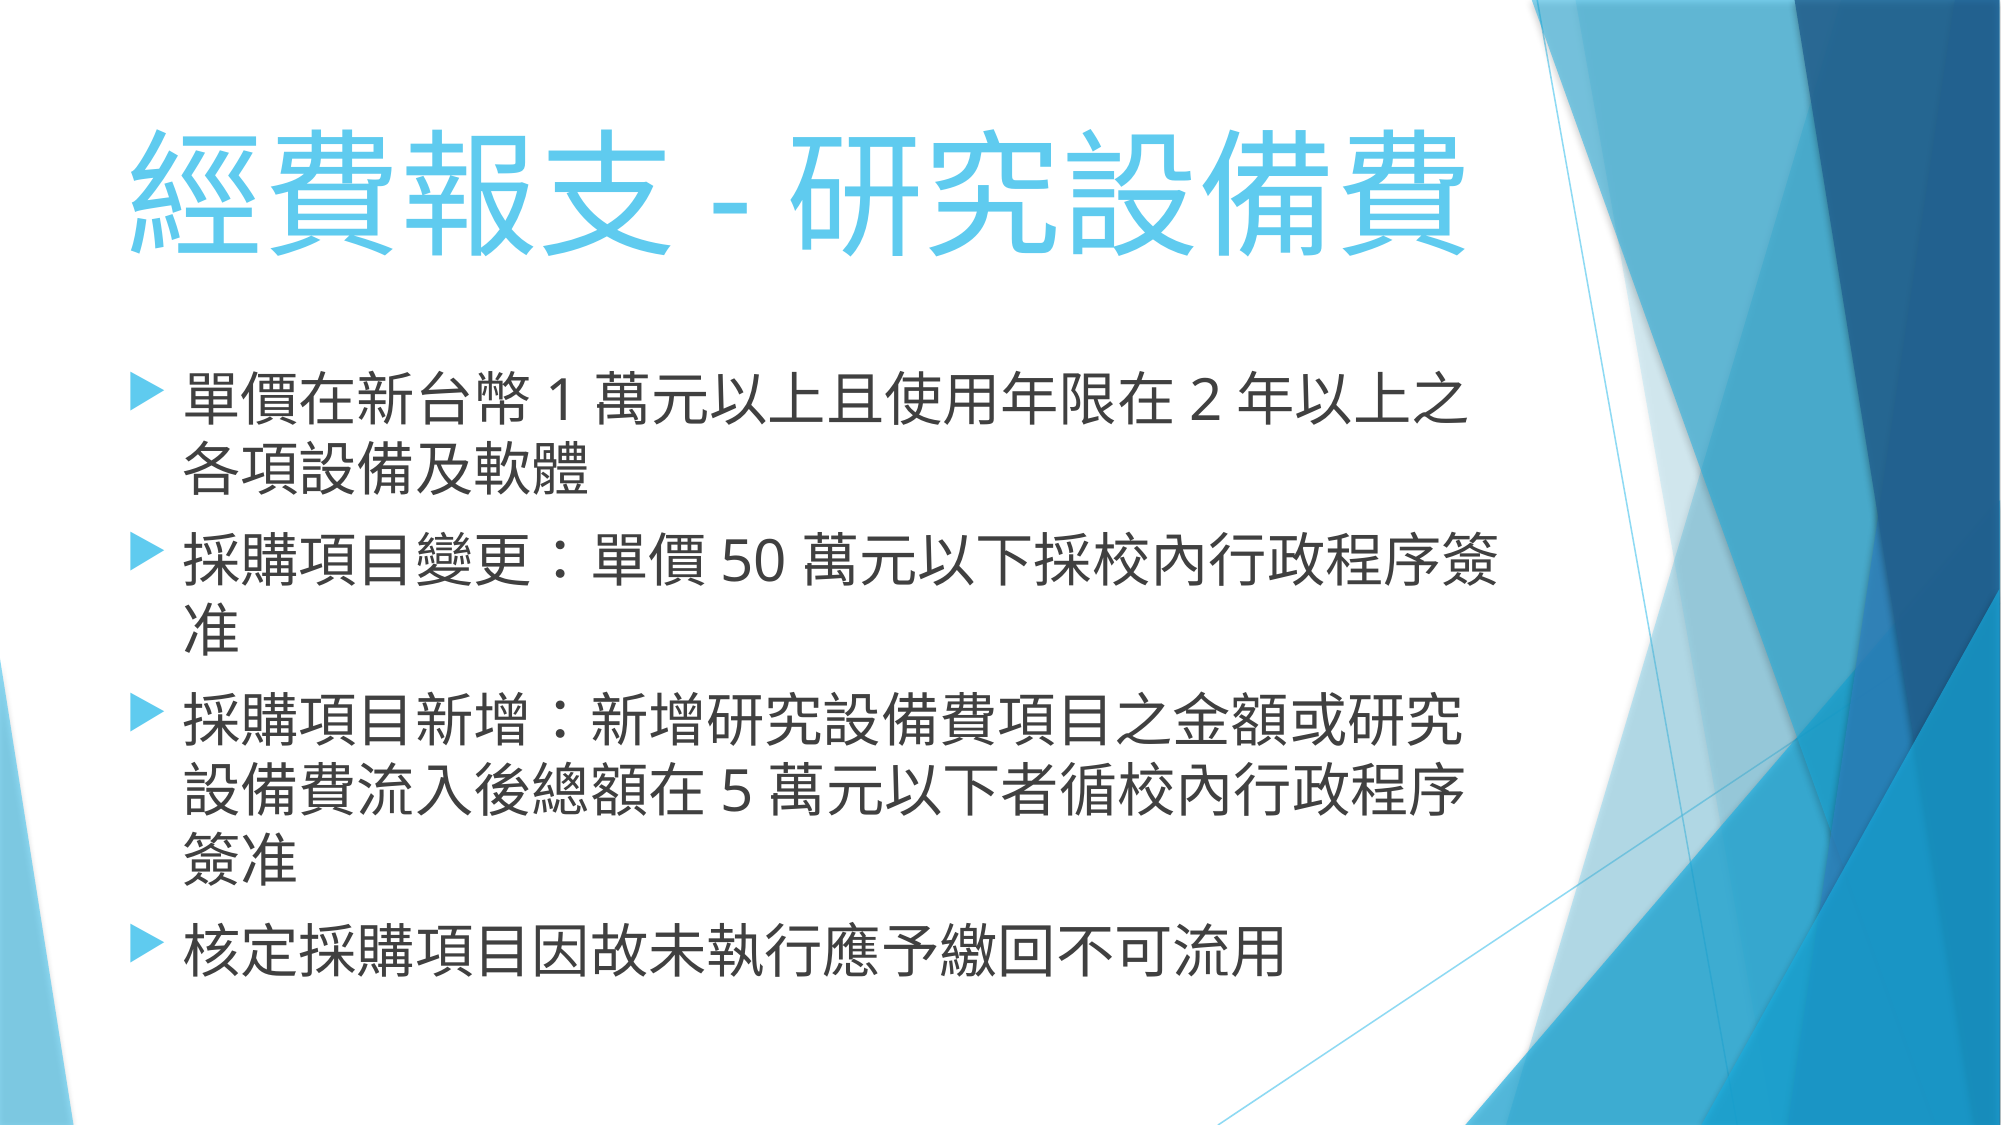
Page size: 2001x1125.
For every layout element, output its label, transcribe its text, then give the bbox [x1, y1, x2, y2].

title 經費報支-研究設備費 [111, 99, 1522, 317]
list 單價在新台幣1萬元以上且使用年限在2年以上之各項設備及軟體 採購項目變更：單價50萬元以下採校內行政程序簽准 採購項目新增：新增研究設備費項目之金額或研究設備費流入後總額在5萬元以下者循校內行政程序簽准 核定採購項目因故未執行應予繳回不可流用 [111, 354, 1522, 992]
